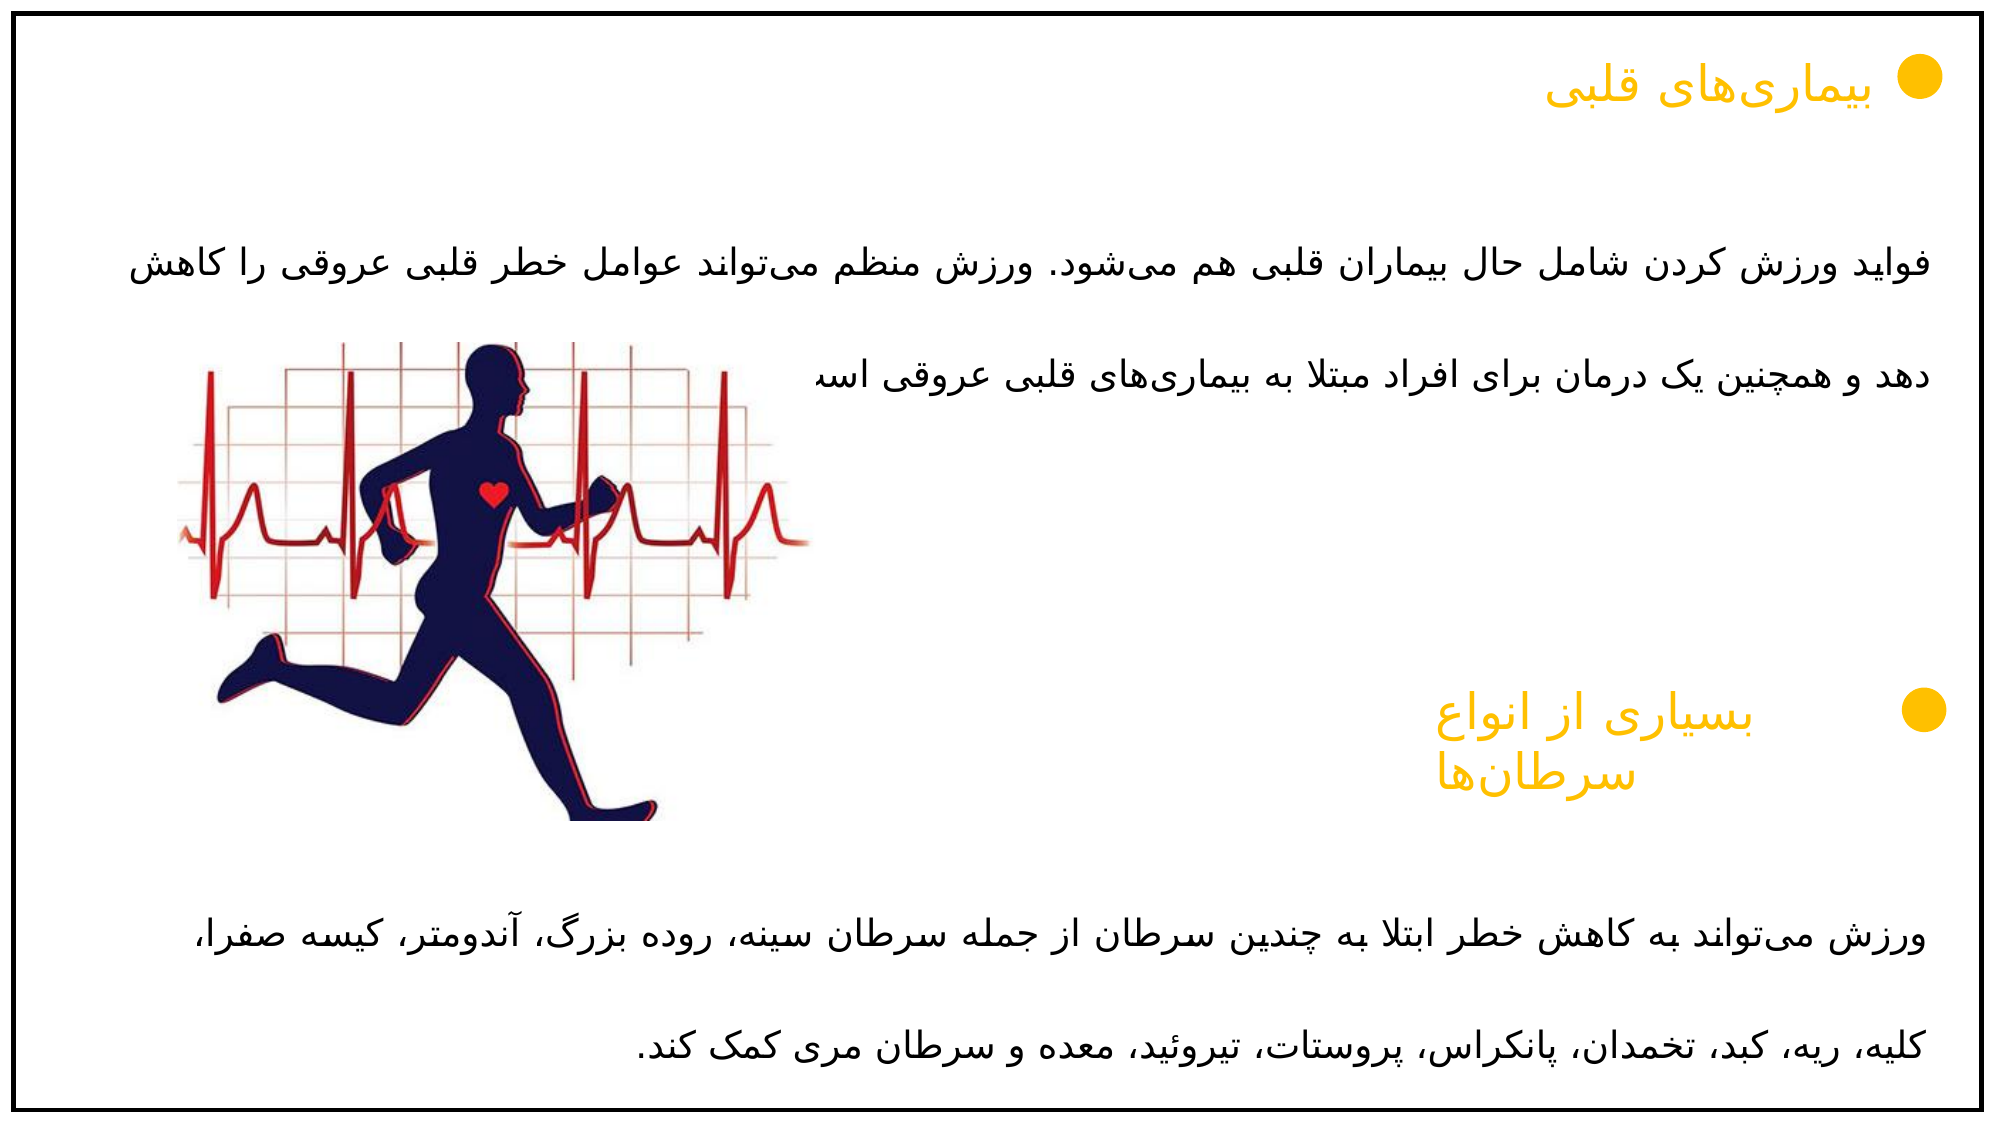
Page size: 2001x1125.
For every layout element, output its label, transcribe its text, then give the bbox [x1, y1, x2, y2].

text_box بیماری‌های قلبی [1418, 44, 2000, 119]
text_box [177, 342, 861, 835]
text_box فواید ورزش کردن شامل حال بیماران قلبی هم می‌شود. ورزش منظم می‌تواند عوامل خطر قلبی عروقی را کاهش دهد و همچنین یک درمان برای افراد مبتلا به بیماری‌های قلبی عروقی است. [112, 162, 1947, 403]
text_box ورزش می‌تواند به کاهش خطر ابتلا به چندین سرطان از جمله سرطان سینه، روده بزرگ، آندومتر، کیسه صفرا، کلیه، ریه، کبد، تخمدان، پانکراس، پروستات، تیروئید، معده و سرطان مری کمک کند. [177, 834, 1943, 1074]
text_box بسیاری از انواع سرطان‌ها [1420, 671, 1909, 807]
text_box [1900, 686, 1948, 734]
